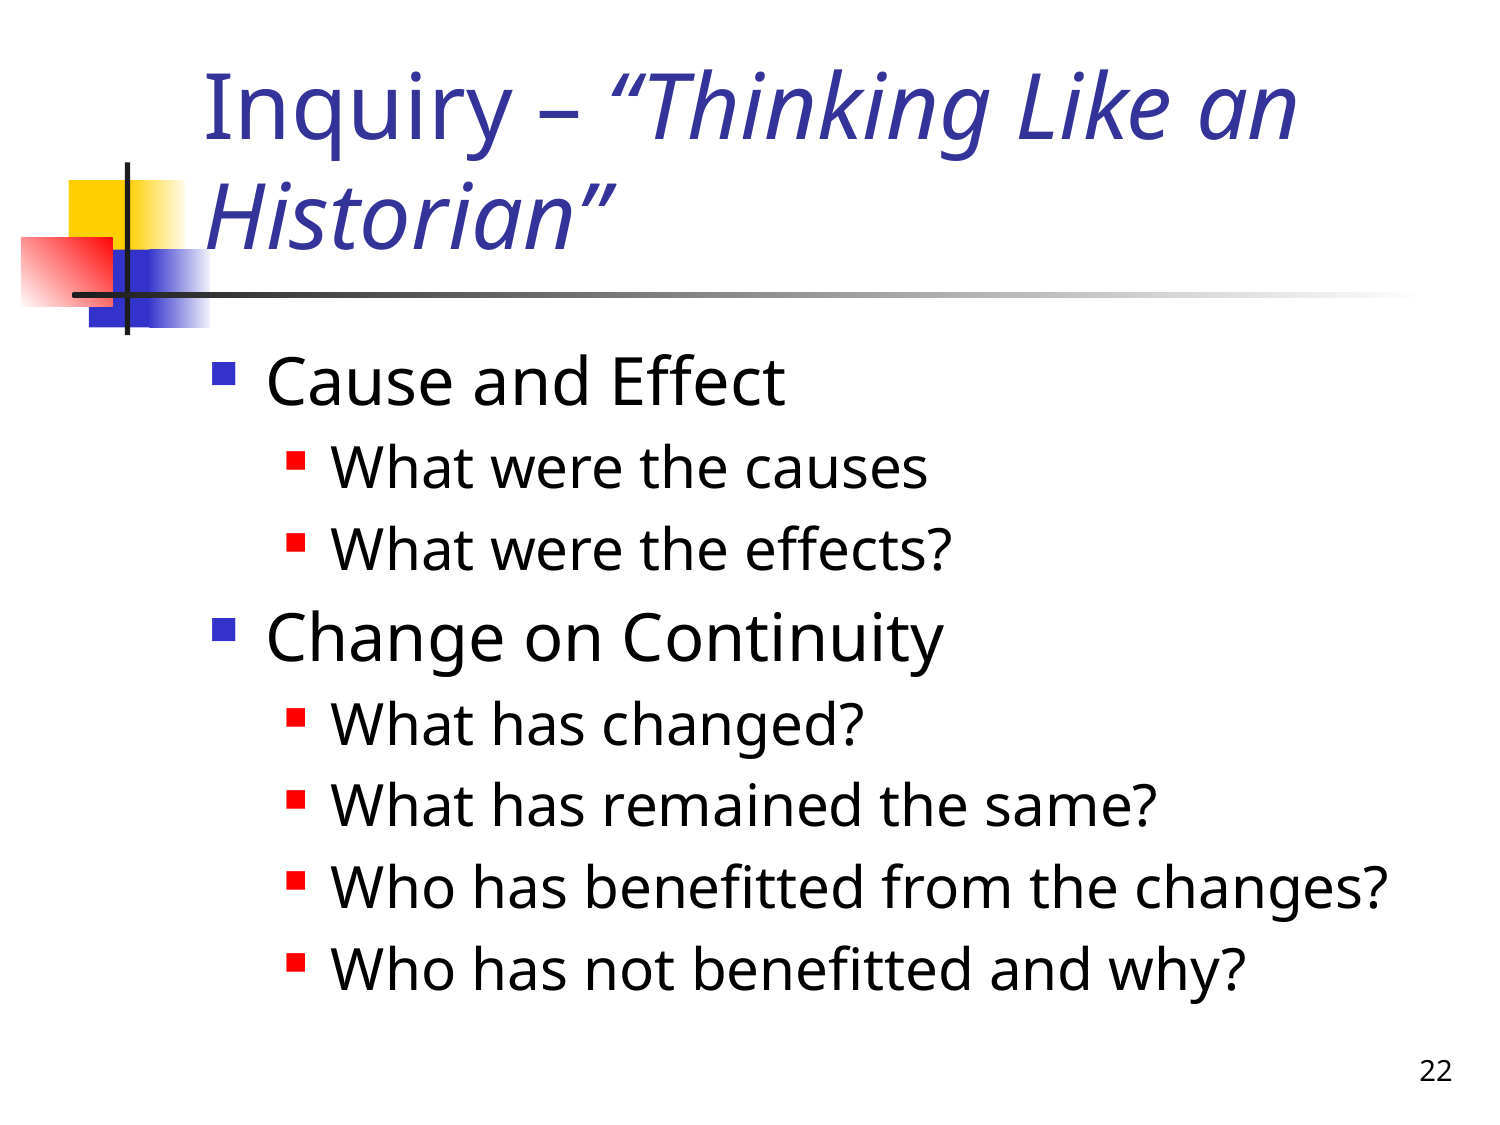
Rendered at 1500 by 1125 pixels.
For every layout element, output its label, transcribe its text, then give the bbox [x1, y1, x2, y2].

list Cause and Effect What were the causes What were the effects? Change on Continuity What has changed? What has remained the same? Who has benefitted from the changes? Who has not benefitted and why? [193, 330, 1470, 1007]
slide_number 22 [1154, 1023, 1468, 1100]
title Inquiry – “Thinking Like an Historian” [188, 34, 1468, 276]
